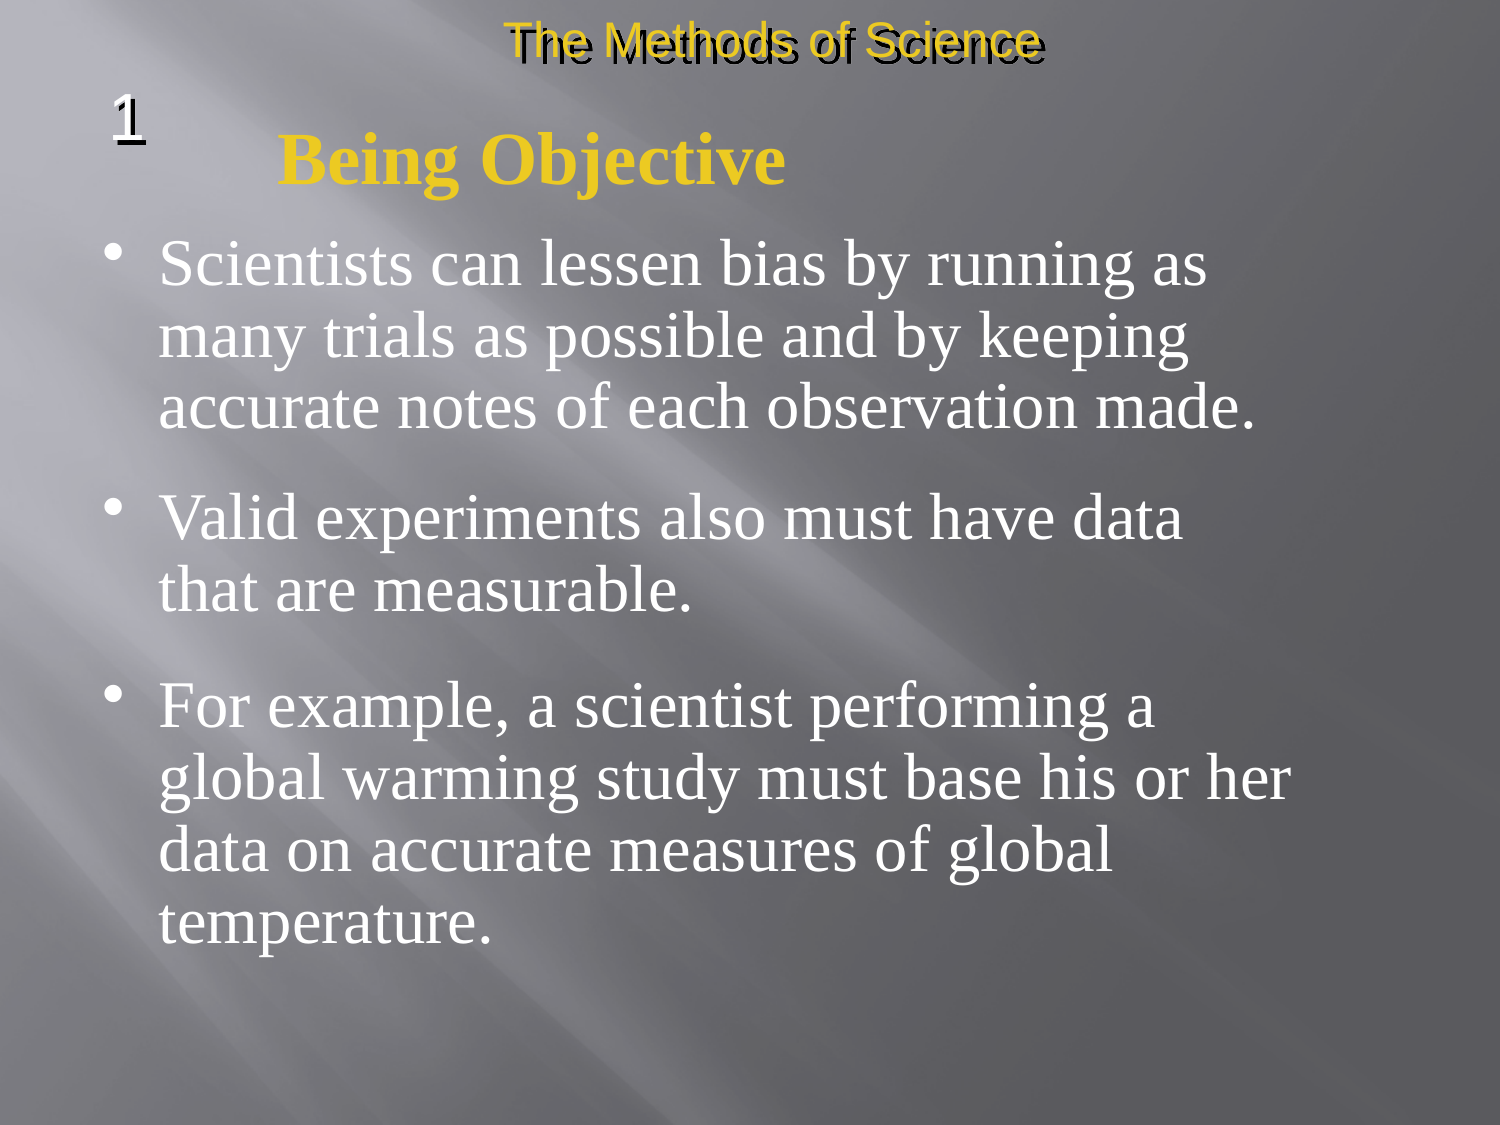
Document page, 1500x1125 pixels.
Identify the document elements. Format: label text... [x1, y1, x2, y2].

text_box For example, a scientist performing a global warming study must base his or her data on accurate measures of global temperature. [87, 662, 1313, 965]
text_box The Methods of Science [487, 0, 1057, 75]
text_box 1 [93, 66, 161, 162]
text_box Valid experiments also must have data that are measurable. [87, 474, 1313, 634]
text_box Scientists can lessen bias by running as many trials as possible and by keeping accurate notes of each observation made. [87, 220, 1300, 451]
text_box Being Objective [262, 112, 1301, 209]
